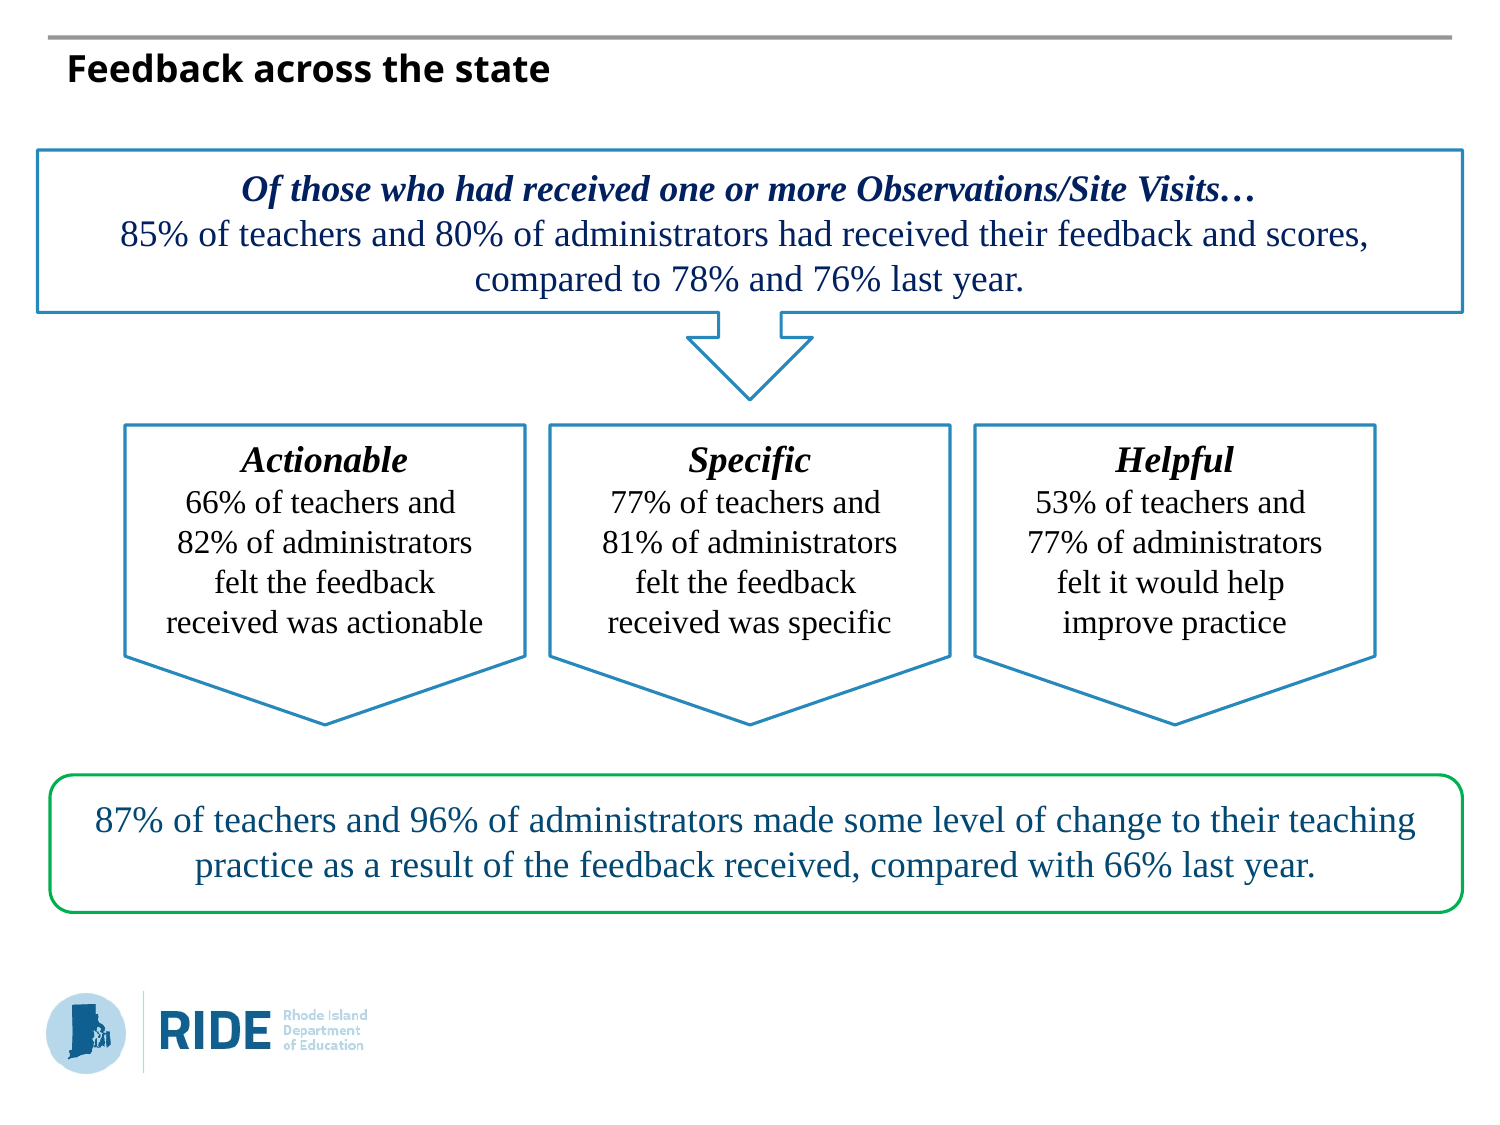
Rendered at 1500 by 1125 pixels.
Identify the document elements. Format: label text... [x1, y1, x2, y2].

text_box Helpful 53% of teachers and 77% of administrators felt it would help improve practice [975, 424, 1375, 725]
title Feedback across the state [51, 37, 1449, 149]
text_box Actionable 66% of teachers and 82% of administrators felt the feedback received was actionable [125, 424, 526, 725]
text_box [52, 774, 1460, 787]
text_box Specific 77% of teachers and 81% of administrators felt the feedback received was specific [550, 424, 951, 725]
text_box 87% of teachers and 96% of administrators made some level of change to their teaching practice as a result of the feedback received, compared with 66% last year. [49, 787, 1463, 893]
picture [37, 985, 413, 1079]
text_box [50, 893, 1463, 913]
text_box Of those who had received one or more Observations/Site Visits… 85% of teachers and 80% of administrators had received their feedback and scores, compared to 78% and 76% last year. [37, 149, 1463, 400]
